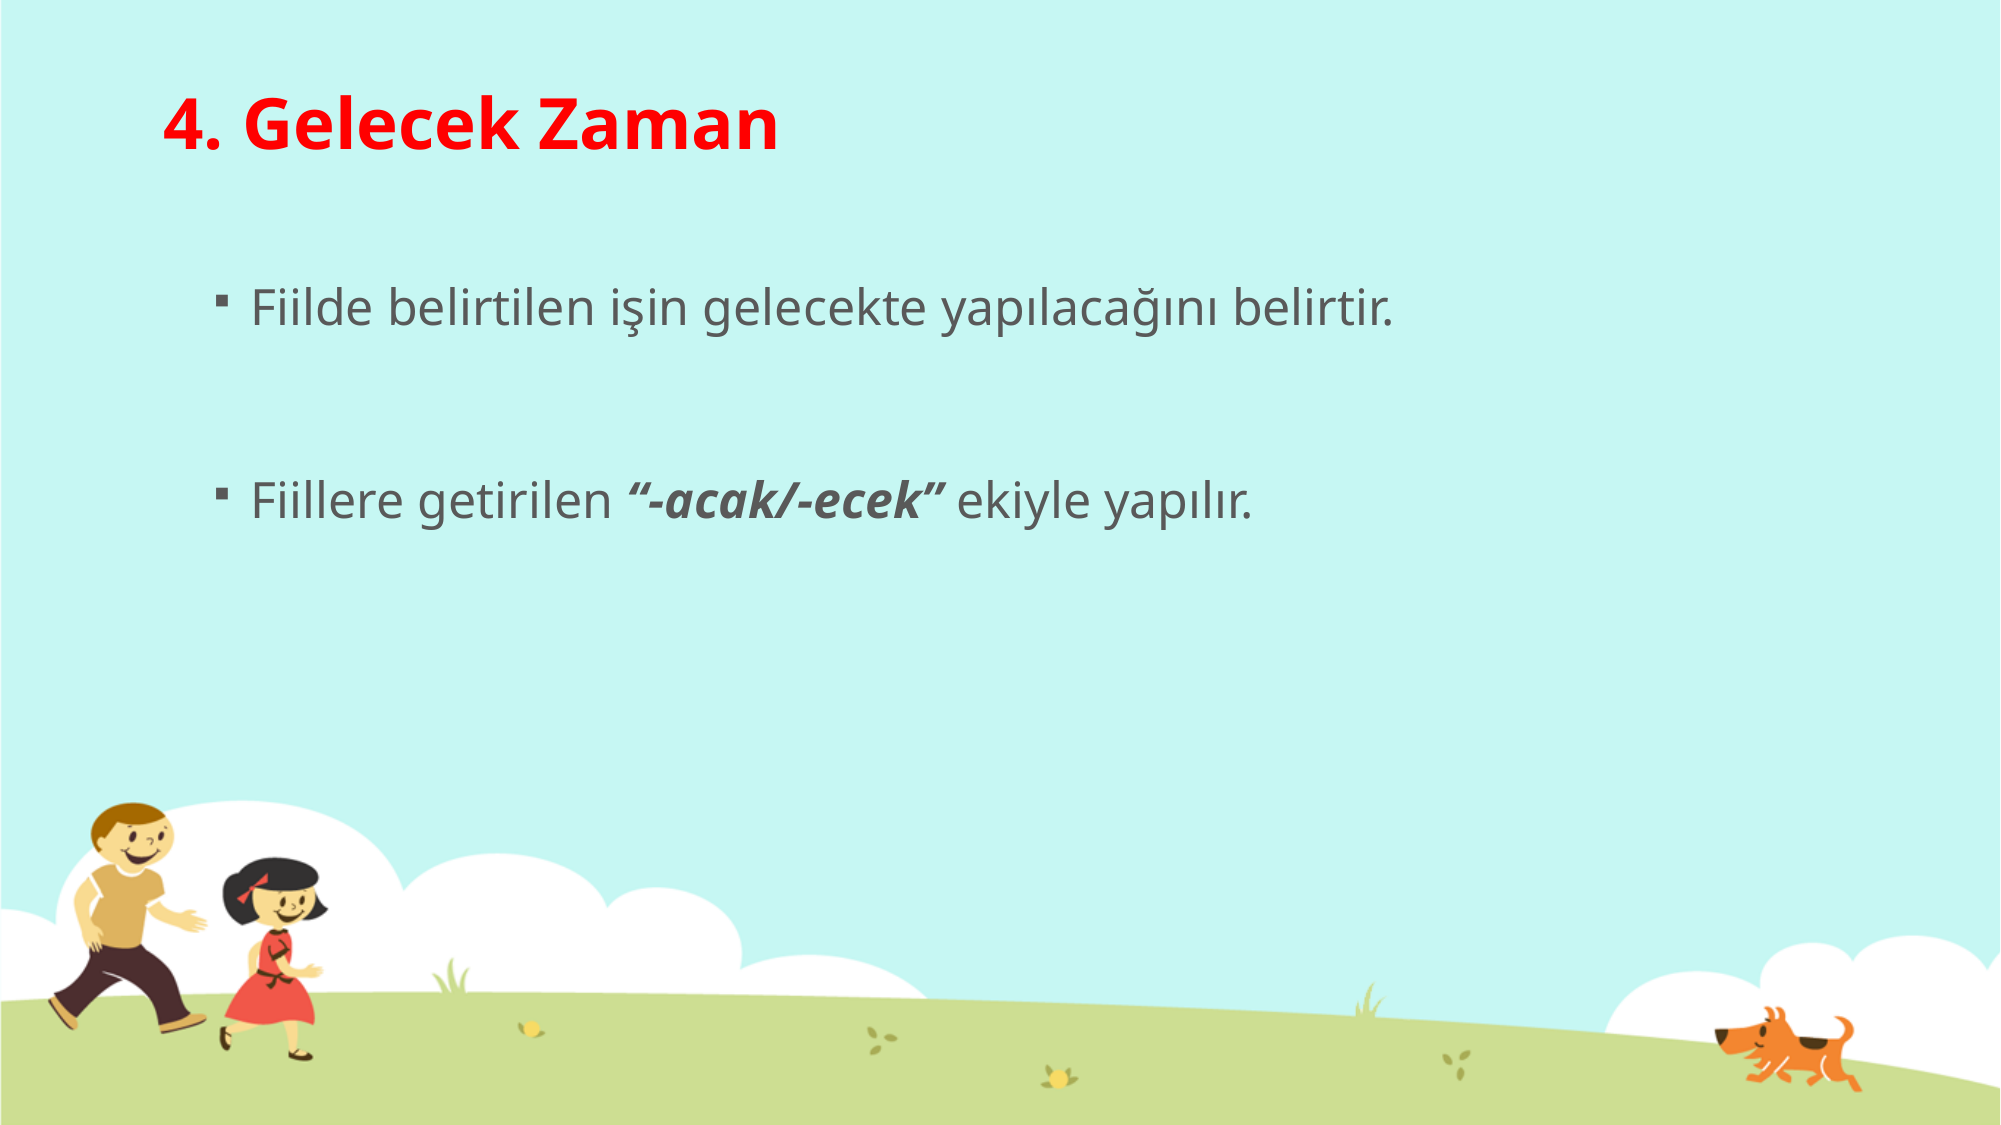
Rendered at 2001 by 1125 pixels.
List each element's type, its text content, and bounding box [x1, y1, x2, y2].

text_box Fiillere getirilen “-acak/-ecek” ekiyle yapılır. [190, 467, 1848, 612]
title 4. Gelecek Zaman [148, 53, 1686, 173]
picture [0, 0, 2001, 1125]
text_box Fiilde belirtilen işin gelecekte yapılacağını belirtir. [190, 274, 1848, 418]
